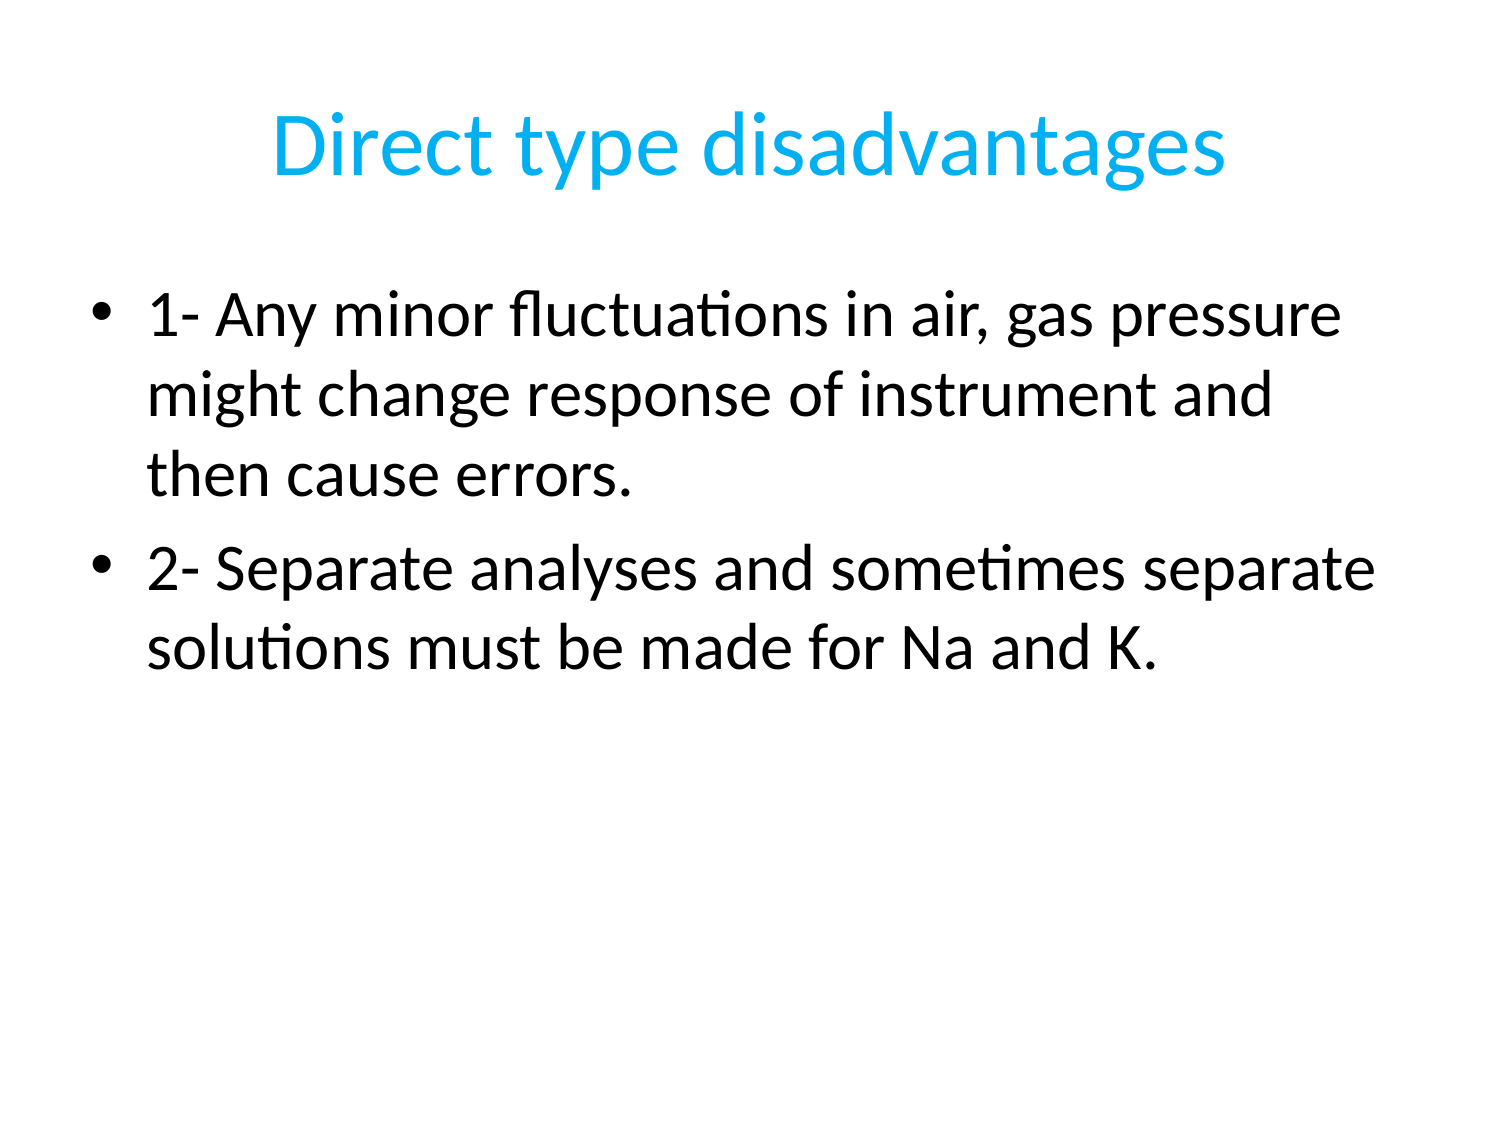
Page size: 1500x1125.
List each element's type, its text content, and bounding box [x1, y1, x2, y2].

list 1- Any minor fluctuations in air, gas pressure might change response of instrument and then cause errors. 2- Separate analyses and sometimes separate solutions must be made for Na and K. [75, 262, 1425, 1005]
title Direct type disadvantages [75, 45, 1425, 233]
